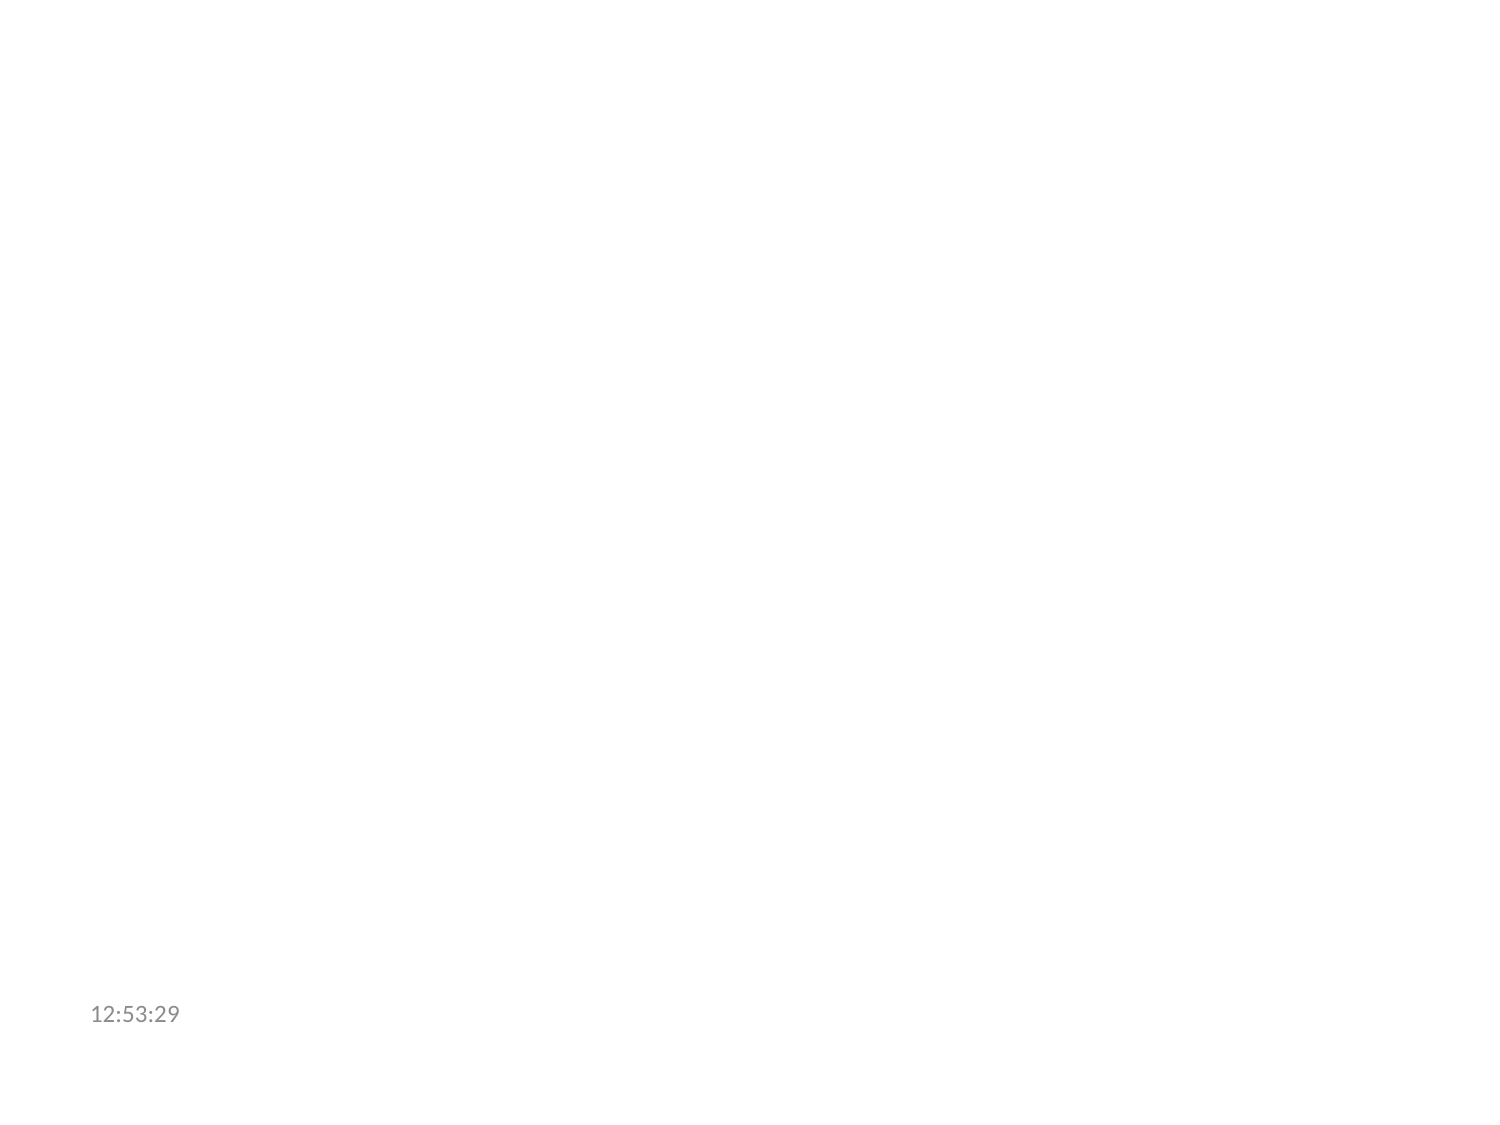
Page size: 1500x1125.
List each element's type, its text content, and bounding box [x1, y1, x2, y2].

text_box 15:35:09 [75, 982, 425, 1043]
